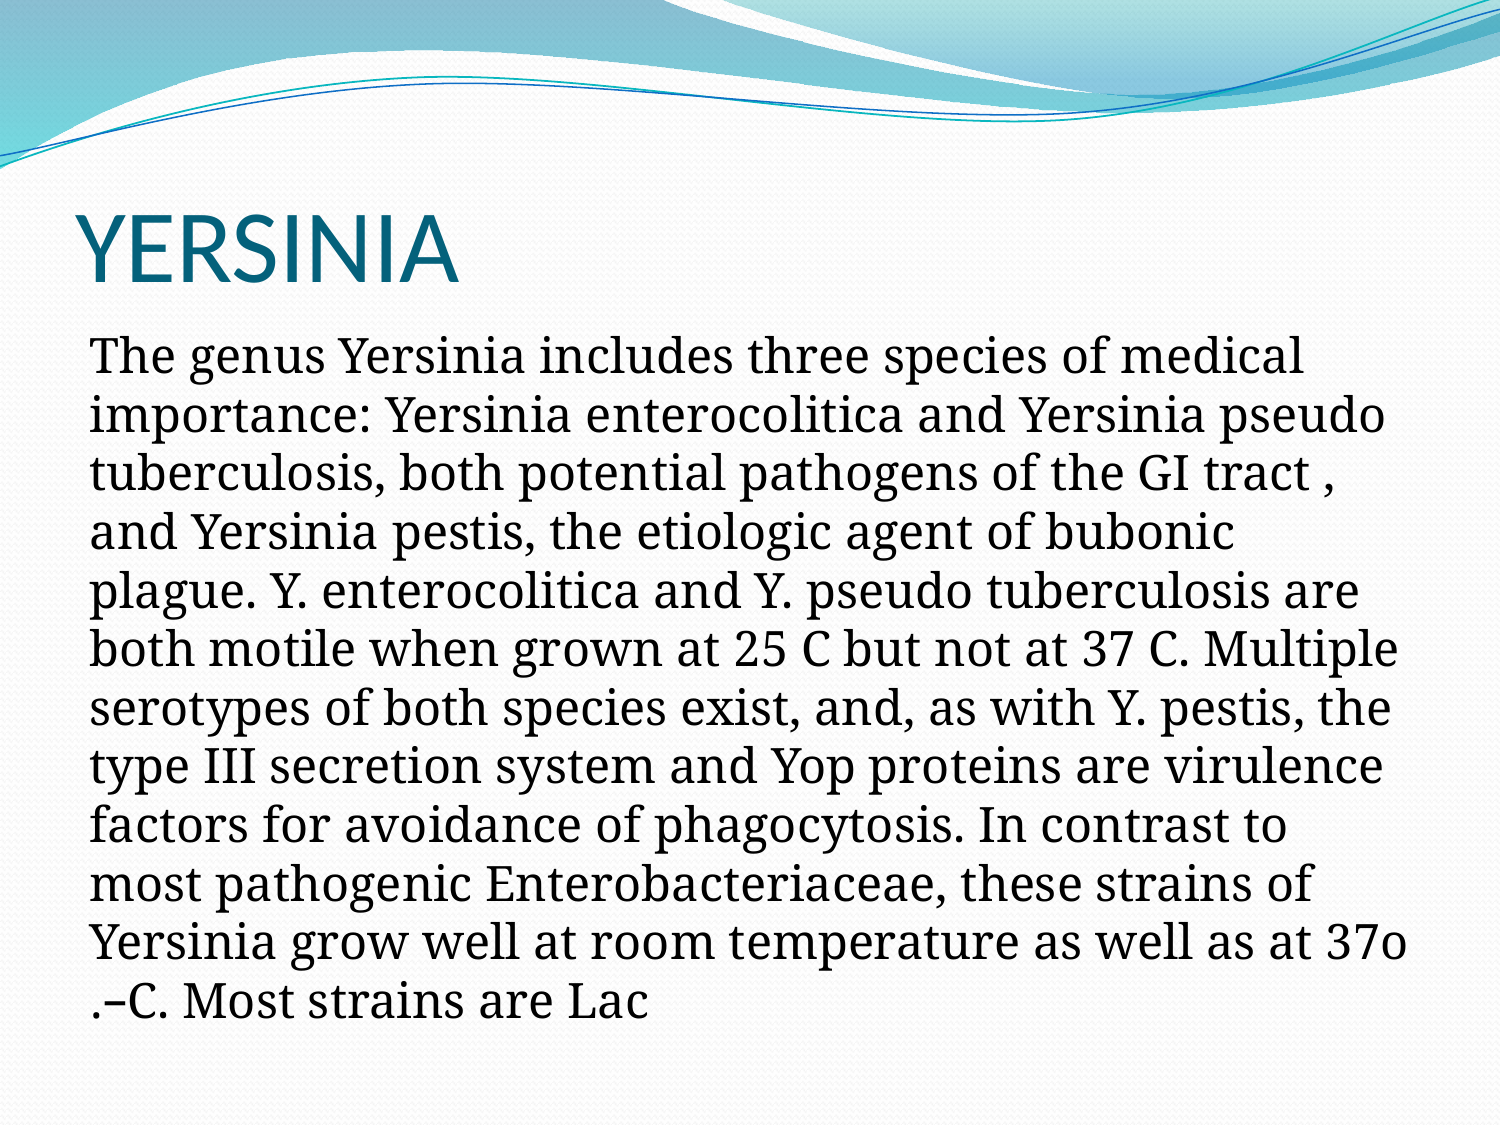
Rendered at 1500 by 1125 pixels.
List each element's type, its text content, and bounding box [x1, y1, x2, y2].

title YERSINIA [75, 115, 1425, 303]
list The genus Yersinia includes three species of medical importance: Yersinia enterocolitica and Yersinia pseudo tuberculosis, both potential pathogens of the GI tract , and Yersinia pestis, the etiologic agent of bubonic plague. Y. enterocolitica and Y. pseudo tuberculosis are both motile when grown at 25 C but not at 37 C. Multiple serotypes of both species exist, and, as with Y. pestis, the type III secretion system and Yop proteins are virulence factors for avoidance of phagocytosis. In contrast to most pathogenic Enterobacteriaceae, these strains of Yersinia grow well at room temperature as well as at 37o C. Most strains are Lac–. [75, 317, 1425, 1038]
